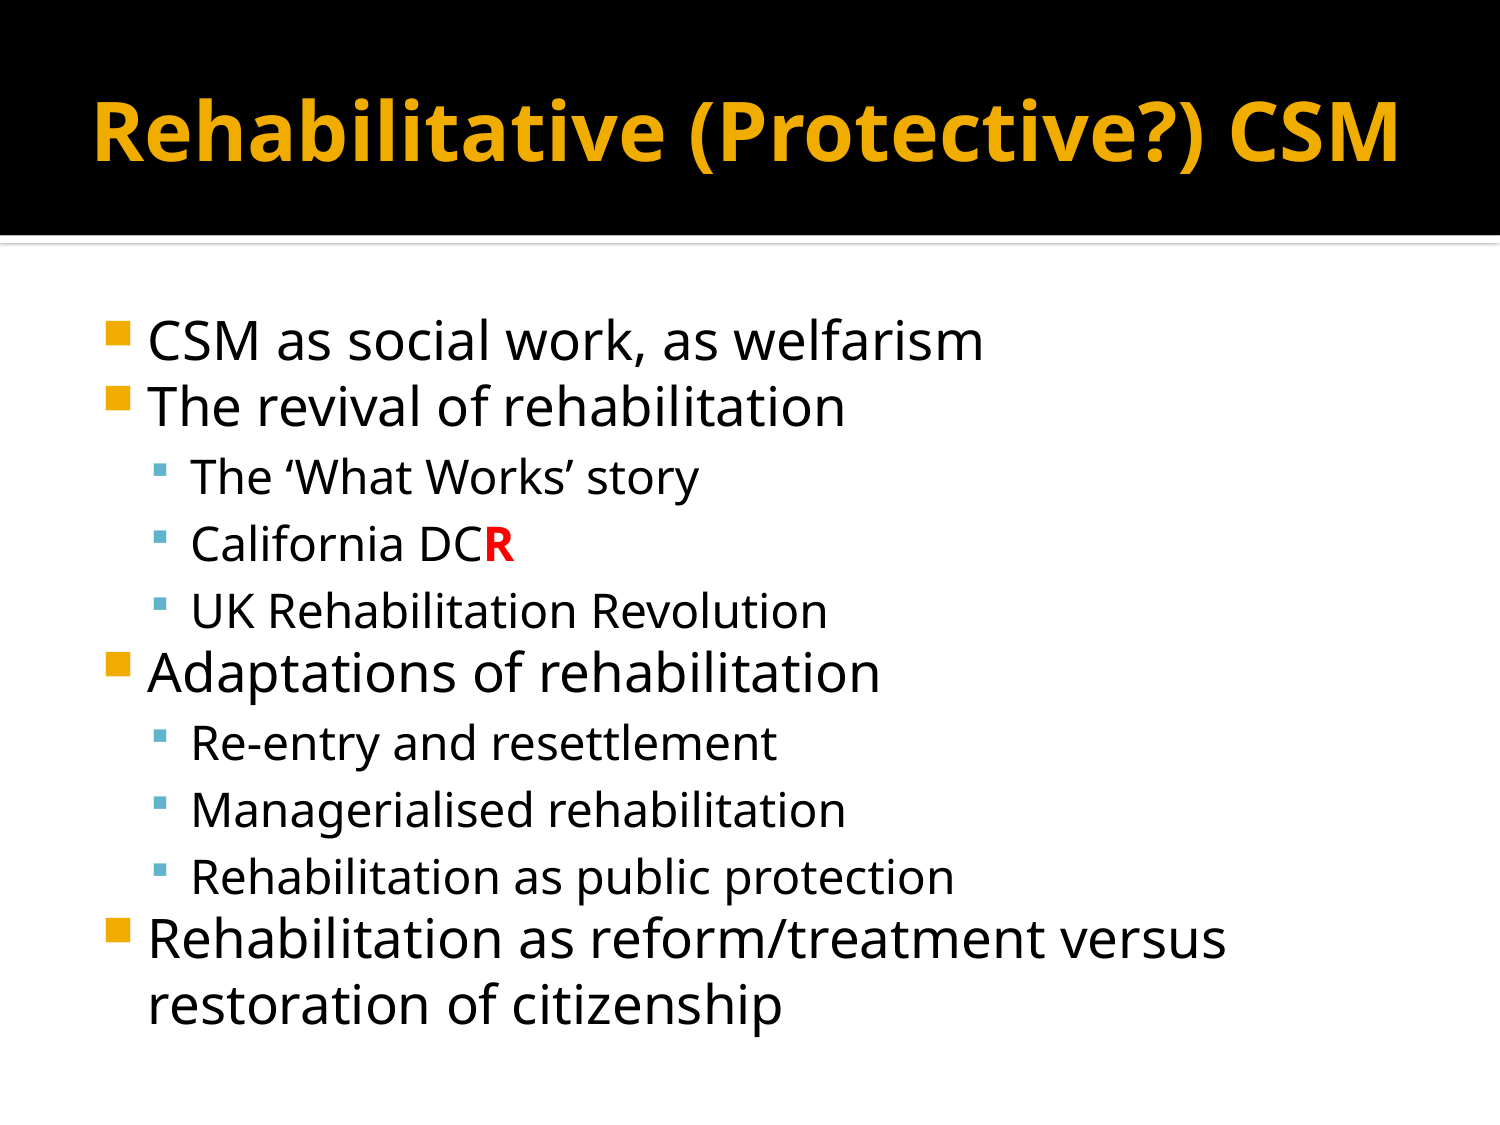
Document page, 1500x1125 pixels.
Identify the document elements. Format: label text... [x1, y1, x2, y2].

title Rehabilitative (Protective?) CSM [75, 25, 1425, 231]
list CSM as social work, as welfarism The revival of rehabilitation The ‘What Works’ story California DCR UK Rehabilitation Revolution Adaptations of rehabilitation Re-entry and resettlement Managerialised rehabilitation Rehabilitation as public protection Rehabilitation as reform/treatment versus restoration of citizenship [75, 291, 1425, 1050]
